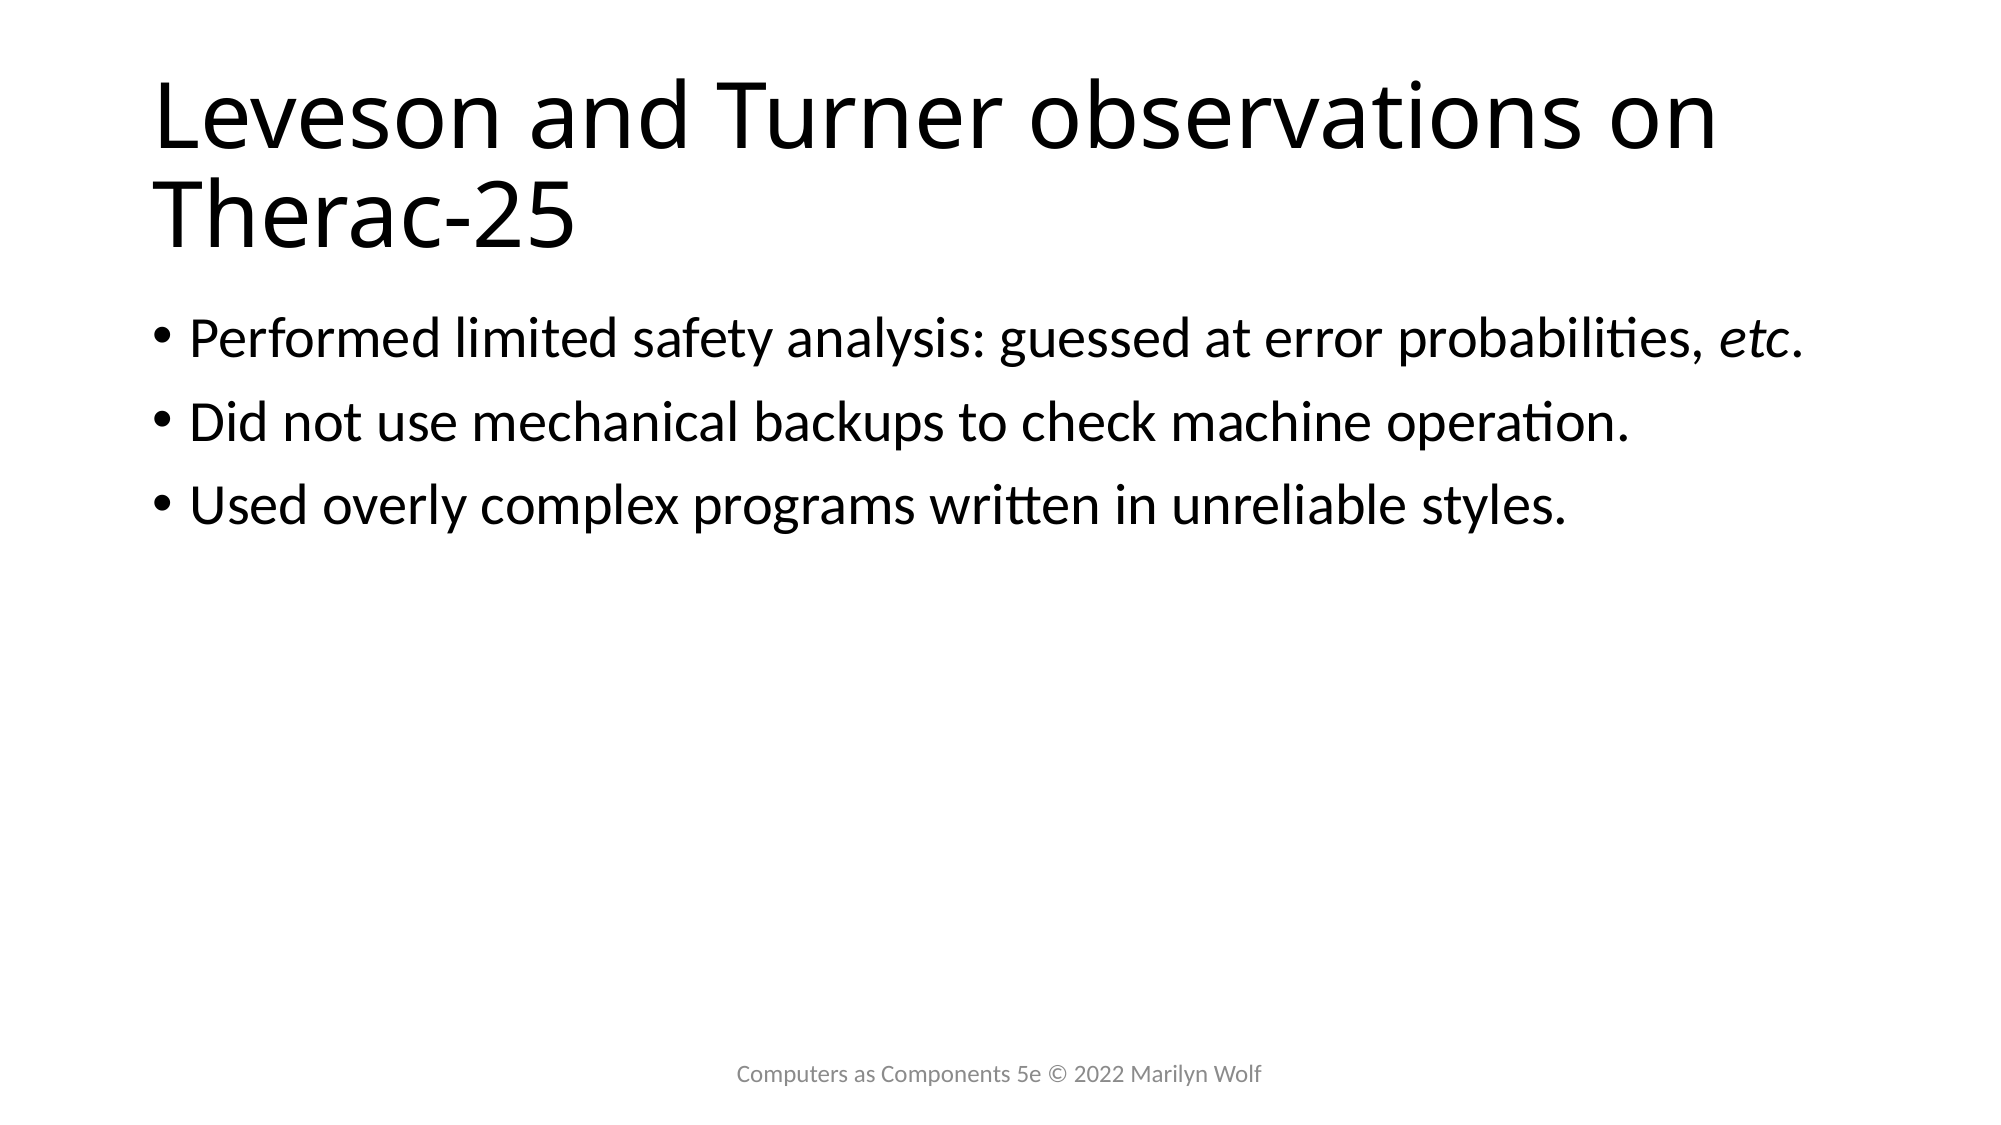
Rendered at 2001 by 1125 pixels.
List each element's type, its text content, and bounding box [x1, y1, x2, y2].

title Leveson and Turner observations on Therac-25 [137, 59, 1863, 278]
list Performed limited safety analysis: guessed at error probabilities, etc. Did not use mechanical backups to check machine operation. Used overly complex programs written in unreliable styles. [137, 299, 1863, 1014]
footer Computers as Components 5e © 2022 Marilyn Wolf [662, 1042, 1338, 1103]
